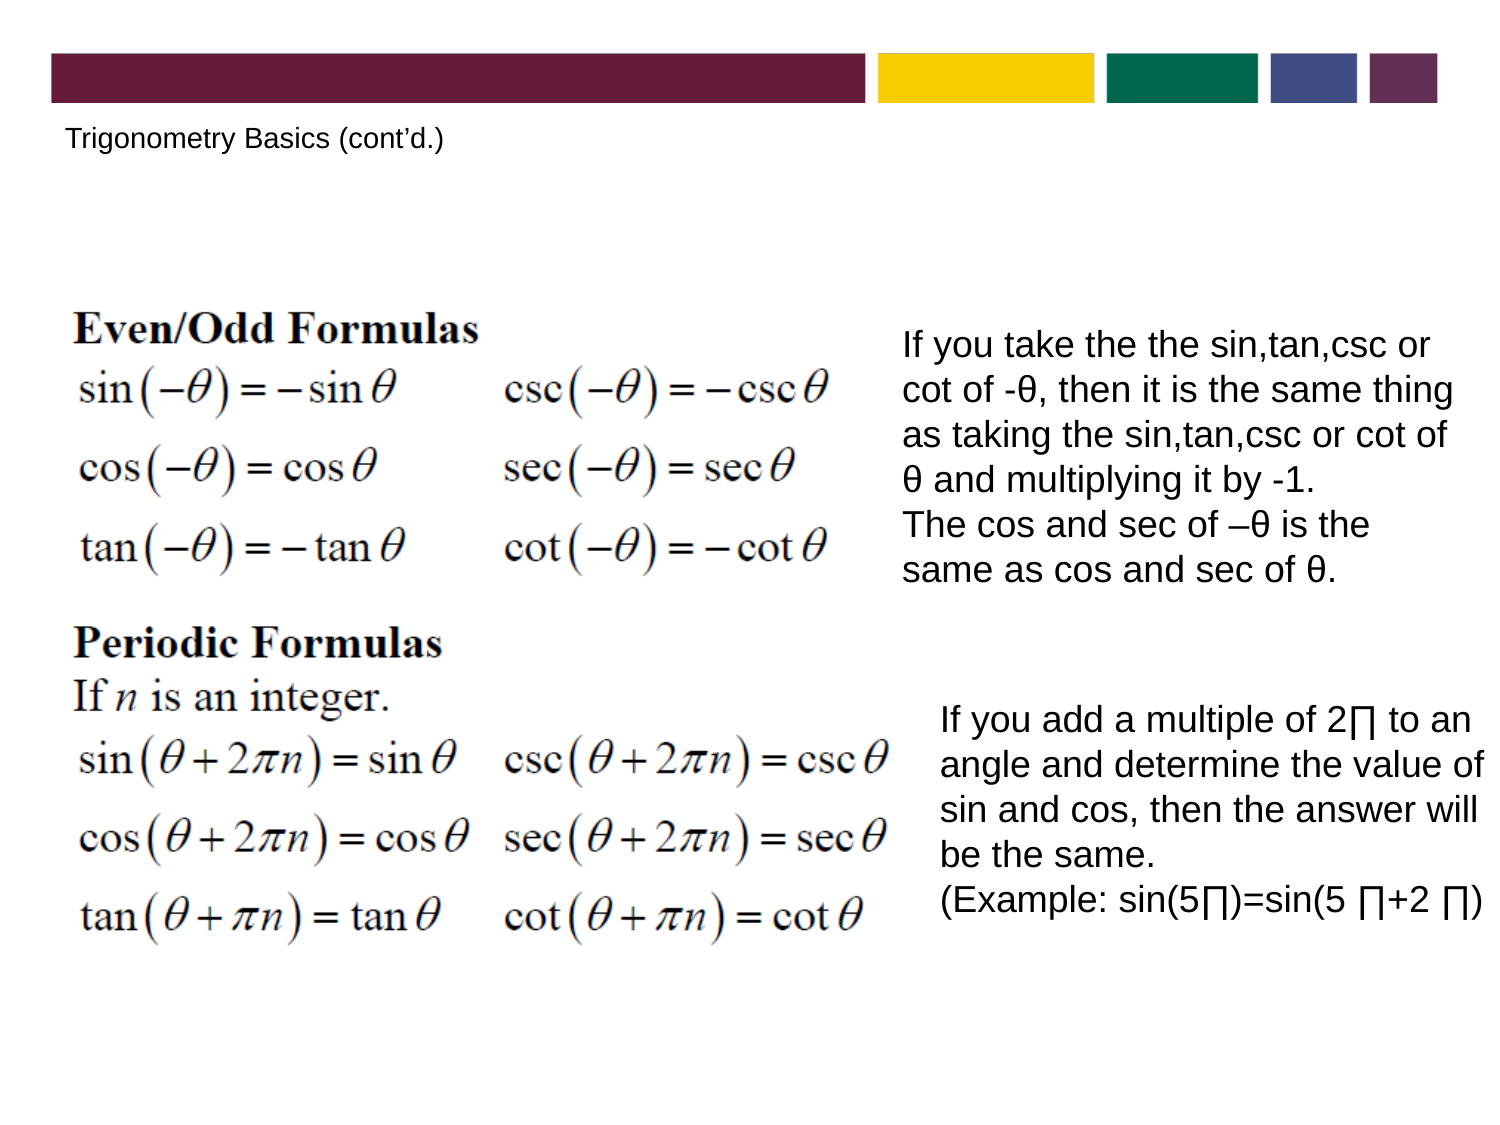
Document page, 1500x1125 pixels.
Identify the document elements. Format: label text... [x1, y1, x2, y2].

picture [37, 37, 1438, 103]
picture [49, 299, 901, 969]
text_box If you take the the sin,tan,csc or cot of -θ, then it is the same thing as taking the sin,tan,csc or cot of θ and multiplying it by -1. The cos and sec of –θ is the same as cos and sec of θ. [906, 312, 1475, 598]
text_box If you add a multiple of 2∏ to an angle and determine the value of sin and cos, then the answer will be the same. (Example: sin(5∏)=sin(5 ∏+2 ∏) [924, 687, 1500, 928]
text_box Trigonometry Basics (cont’d.) [49, 112, 888, 163]
